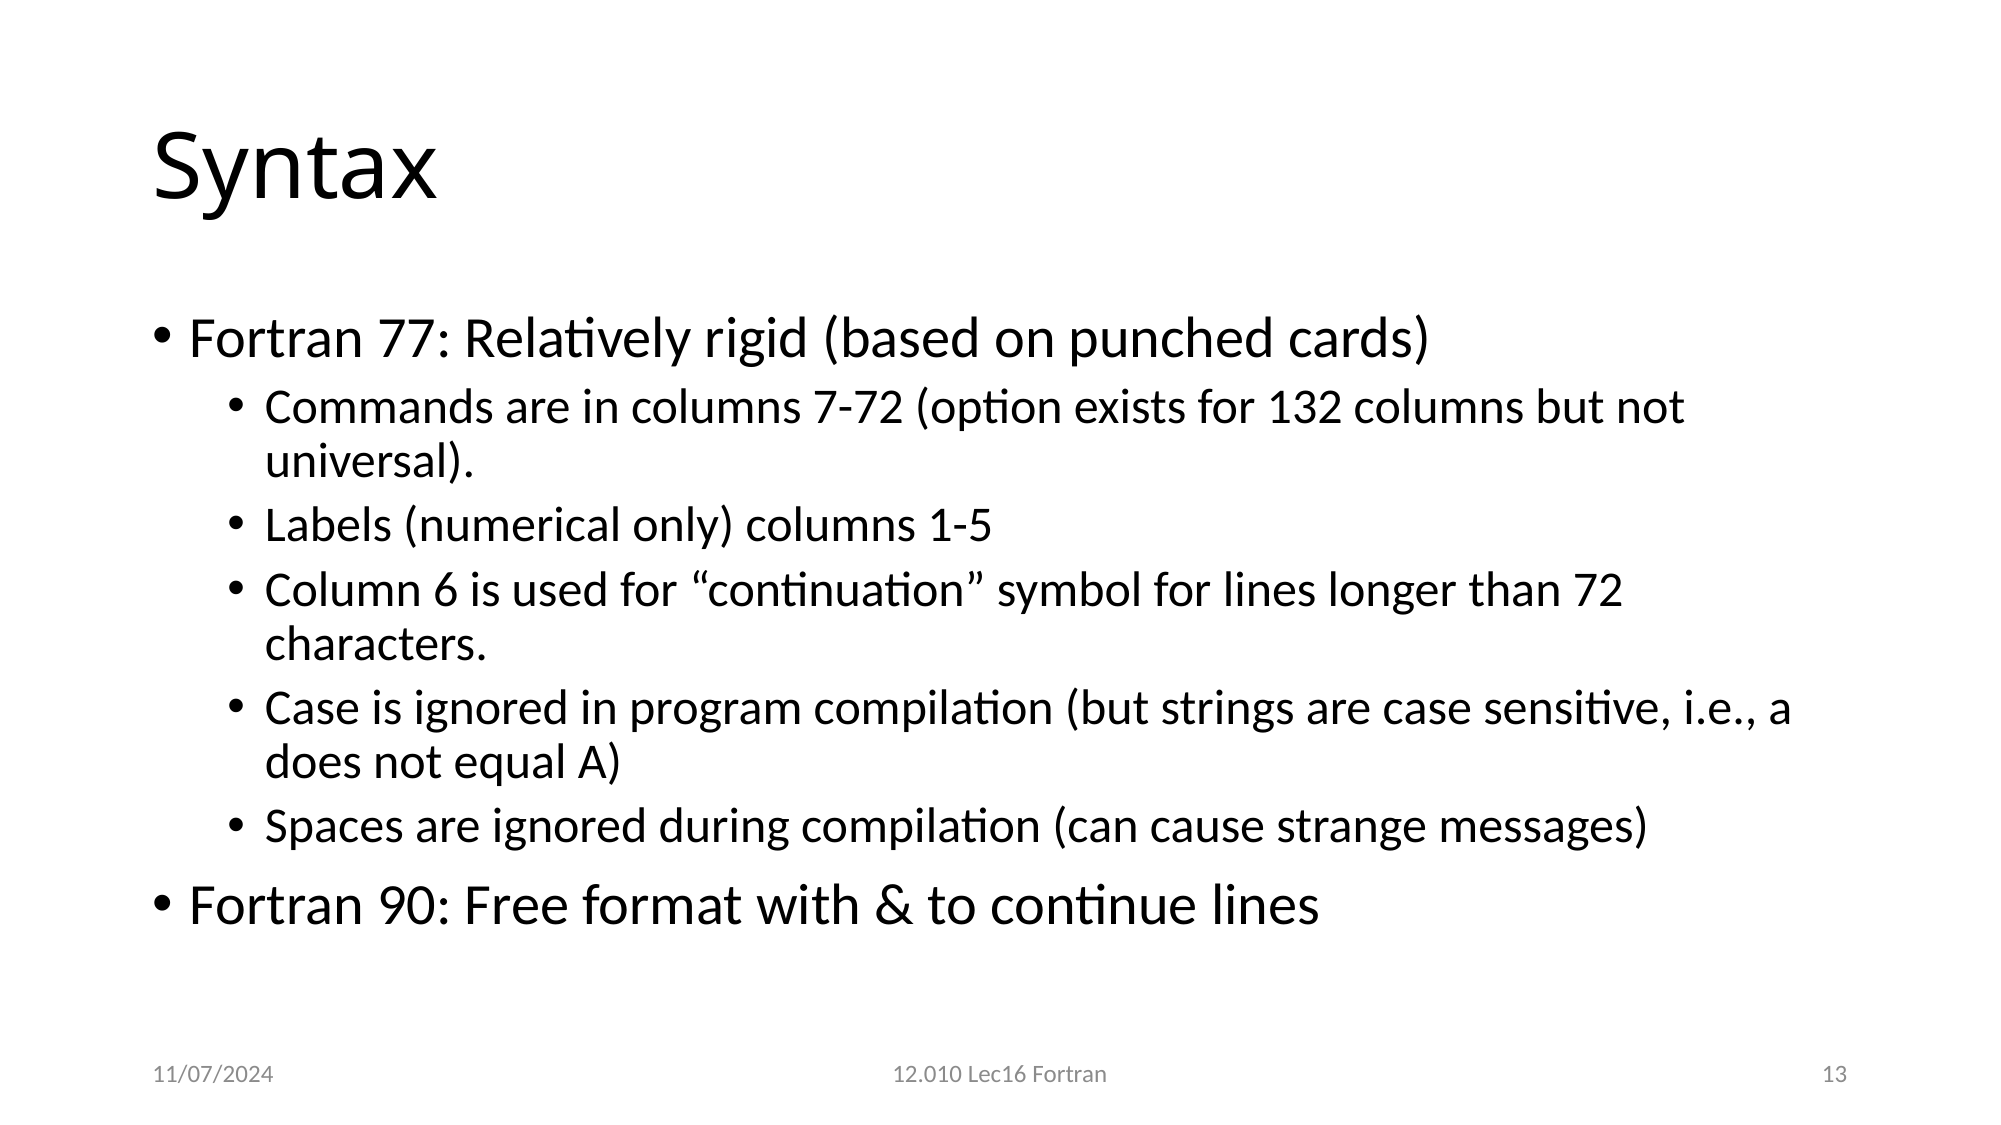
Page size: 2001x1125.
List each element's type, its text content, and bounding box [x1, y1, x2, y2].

footer 12.010 Lec16 Fortran [662, 1042, 1338, 1103]
list Fortran 77: Relatively rigid (based on punched cards) Commands are in columns 7-72 (option exists for 132 columns but not universal). Labels (numerical only) columns 1-5 Column 6 is used for “continuation” symbol for lines longer than 72 characters. Case is ignored in program compilation (but strings are case sensitive, i.e., a does not equal A) Spaces are ignored during compilation (can cause strange messages) Fortran 90: Free format with & to continue lines [137, 299, 1863, 1014]
slide_number 13 [1412, 1042, 1863, 1103]
title Syntax [137, 59, 1863, 278]
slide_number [137, 1042, 588, 1103]
